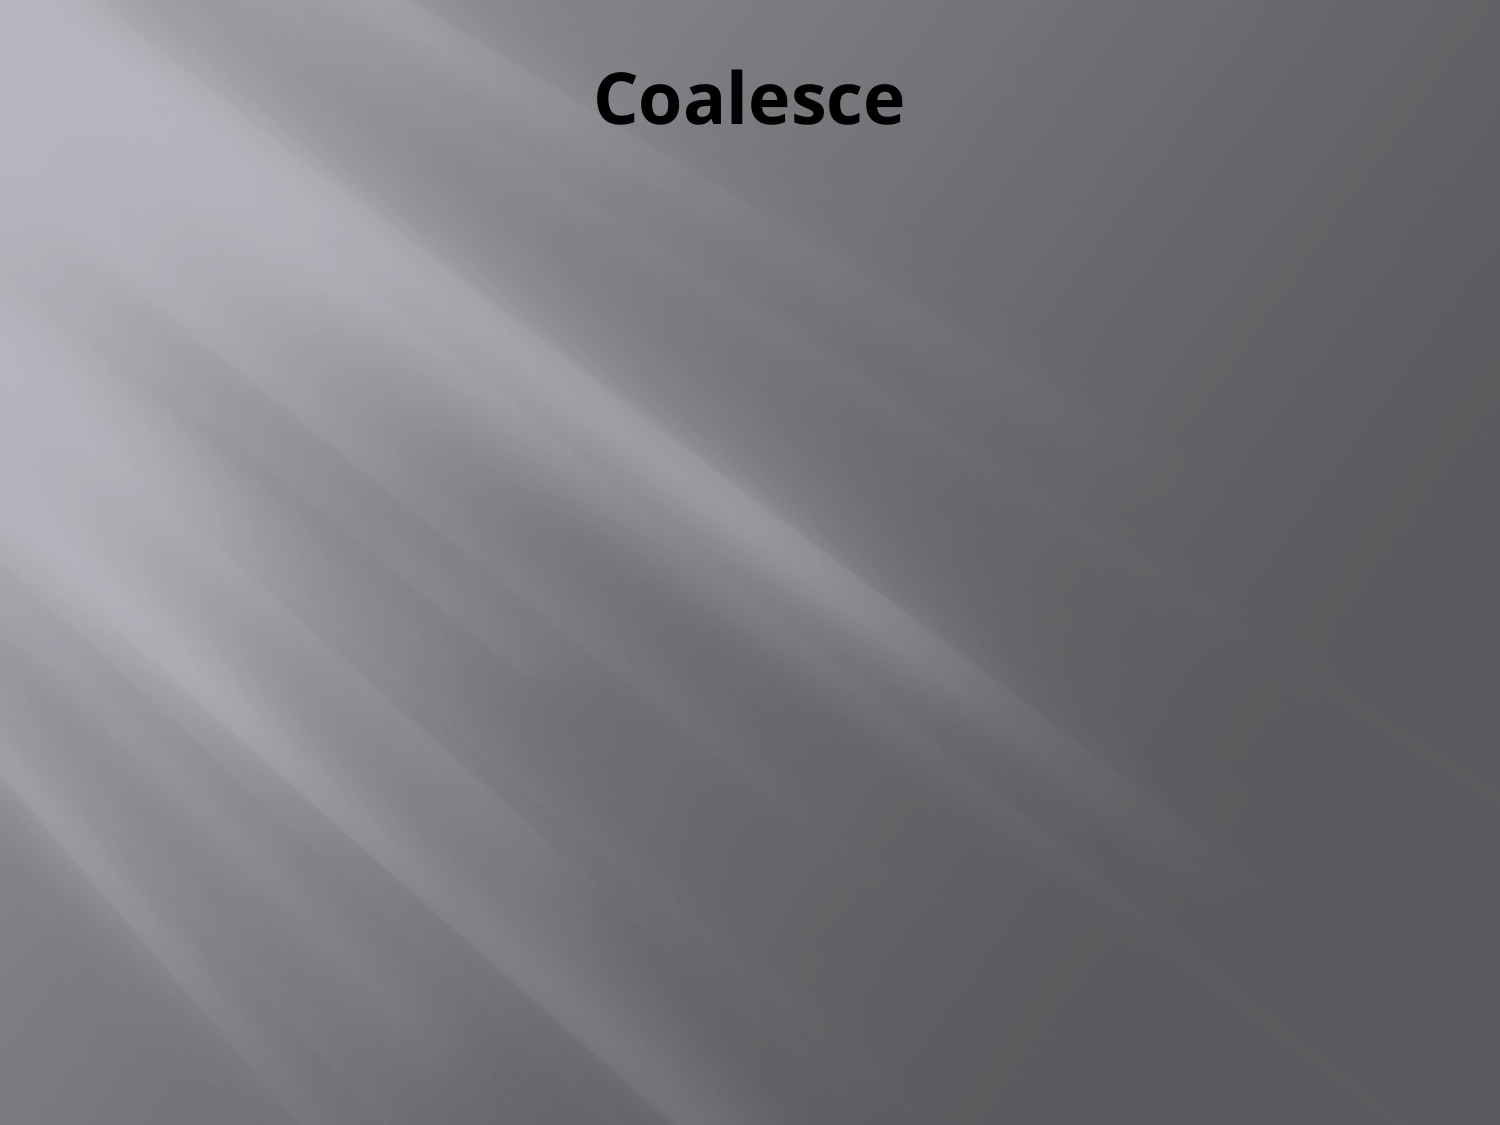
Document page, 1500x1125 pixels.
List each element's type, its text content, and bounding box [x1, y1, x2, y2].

title Coalesce [75, 45, 1425, 233]
